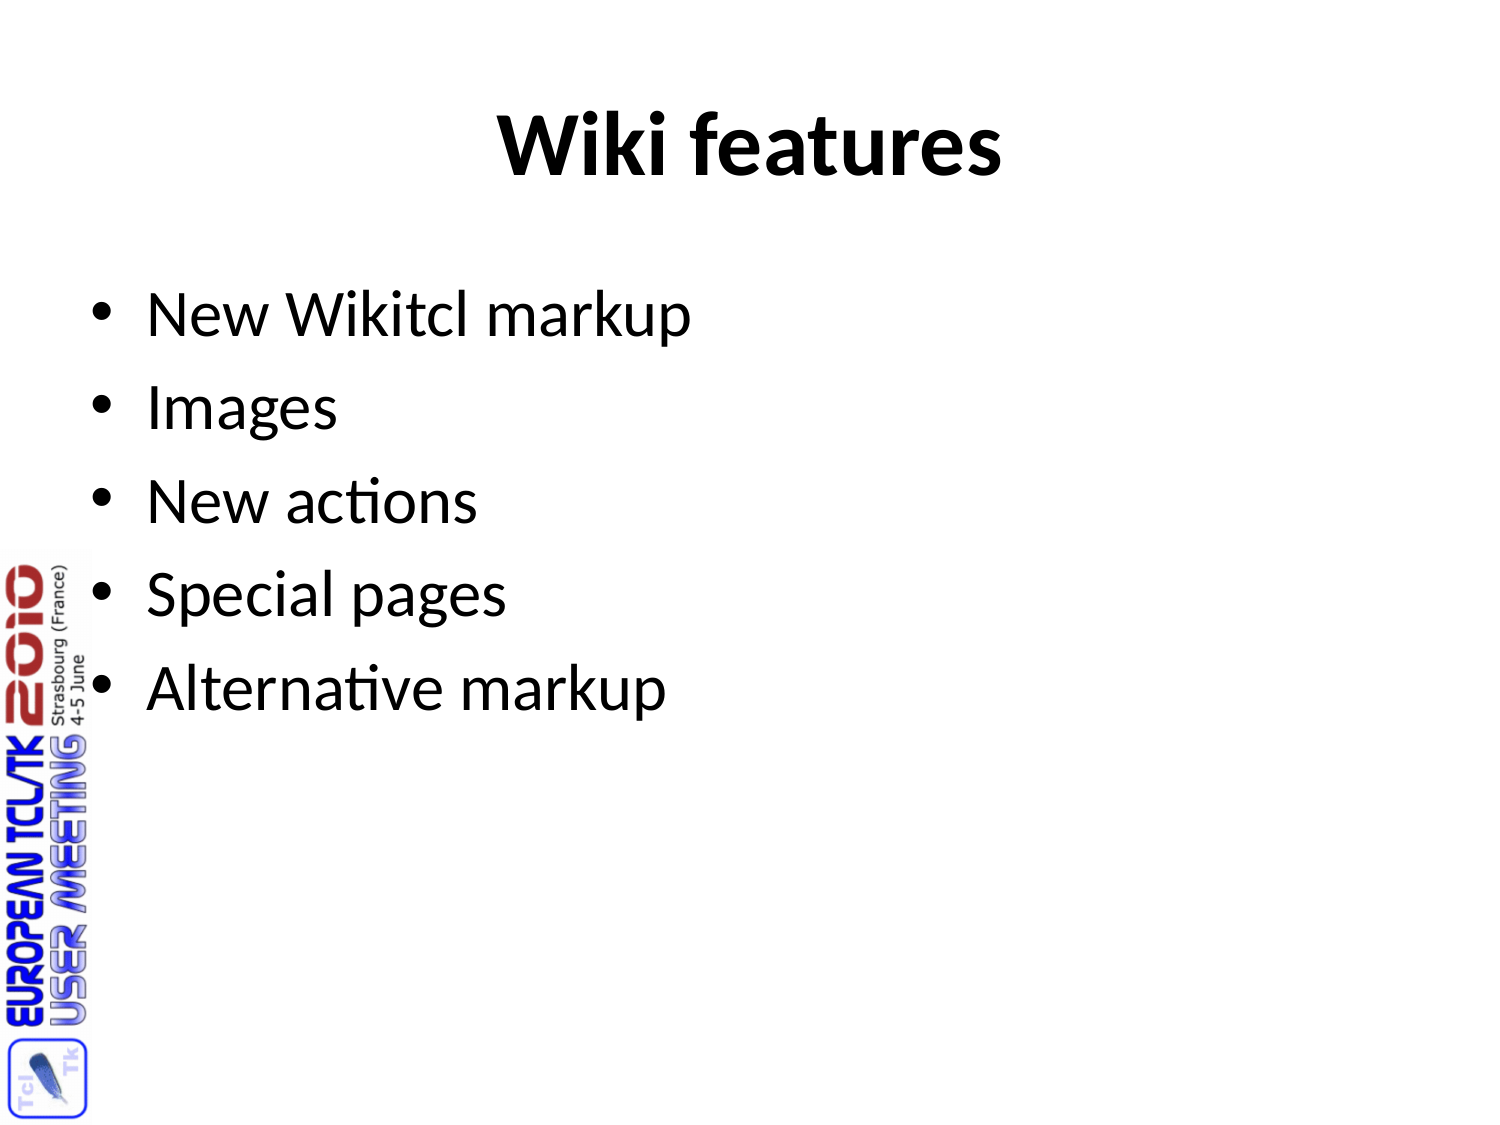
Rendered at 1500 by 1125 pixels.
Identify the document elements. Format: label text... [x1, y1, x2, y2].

picture [0, 550, 334, 1124]
list New Wikitcl markup Images New actions Special pages Alternative markup [75, 262, 1425, 1005]
title Wiki features [75, 45, 1425, 233]
